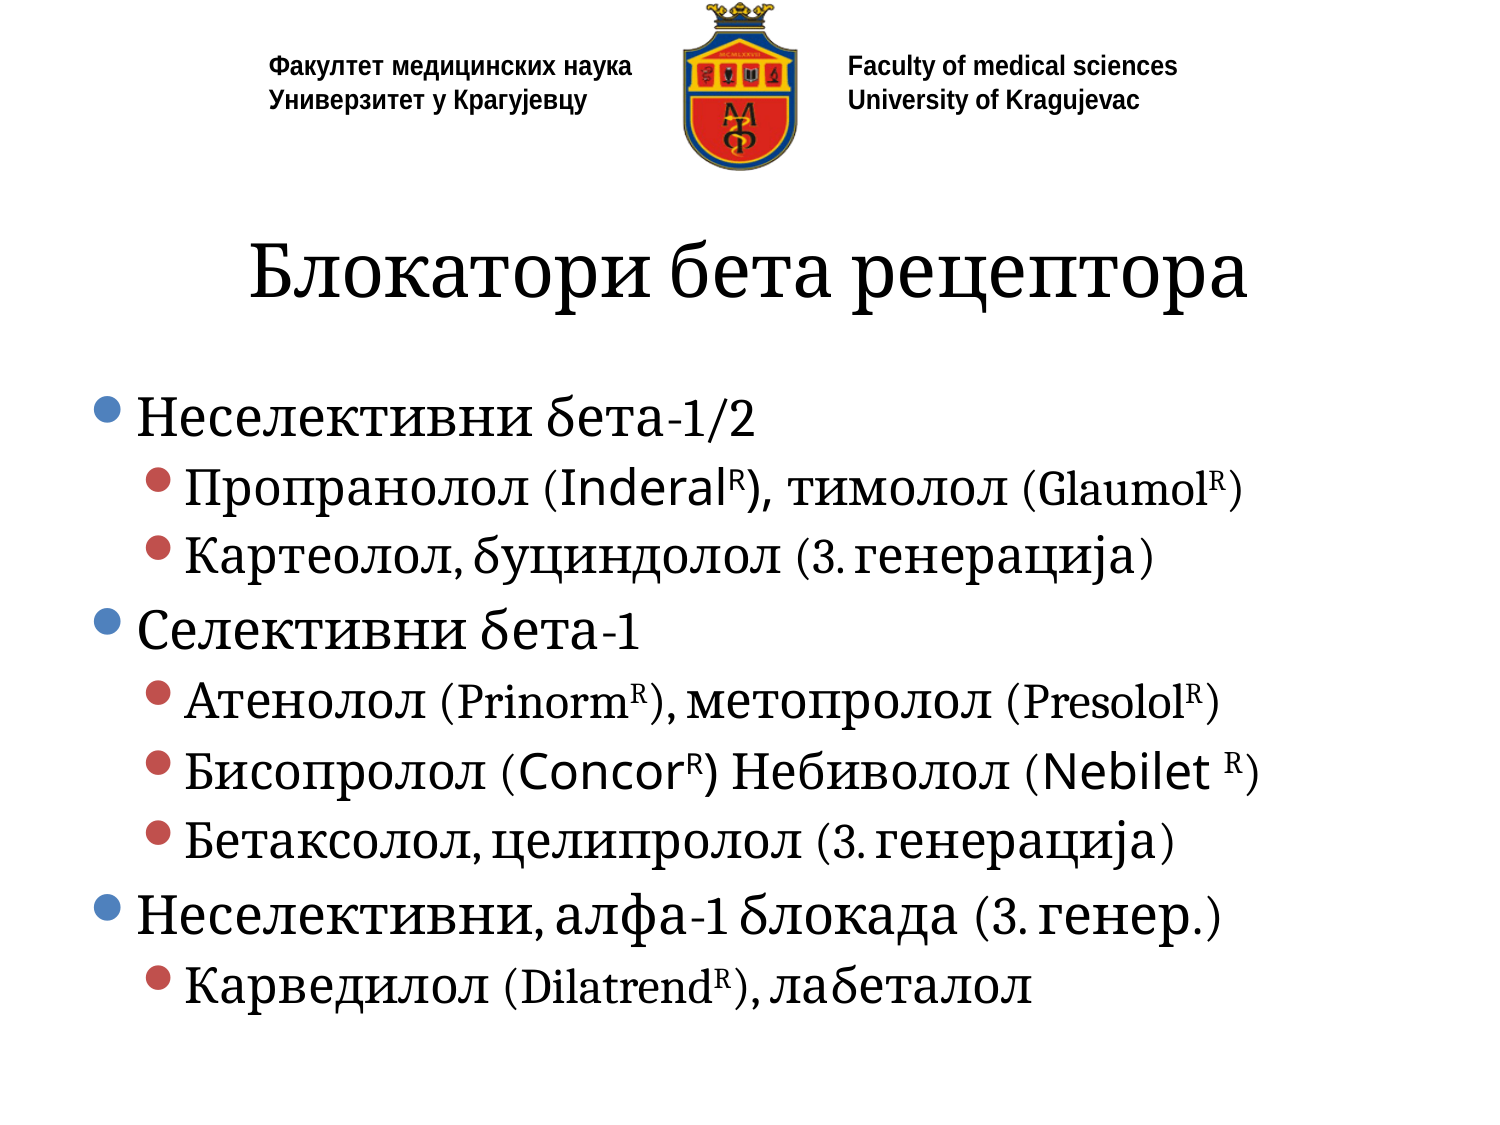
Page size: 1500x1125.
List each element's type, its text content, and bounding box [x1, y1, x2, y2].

list Неселективни бета-1/2 Пропранолол (InderalR), тимолол (GlaumolR) Картеолол, буциндолол (3. генерација) Селективни бета-1 Атенолол (PrinormR), метопролол (PresololR) Бисопролол (ConcorR) Небиволол (Nebilet R) Бетаксолол, целипролол (3. генерација) Неселективни, алфа-1 блокада (3. генер.) Карведилол (DilatrendR), лабеталол [74, 374, 1426, 1118]
title Блокатори бета рецептора [74, 173, 1426, 362]
